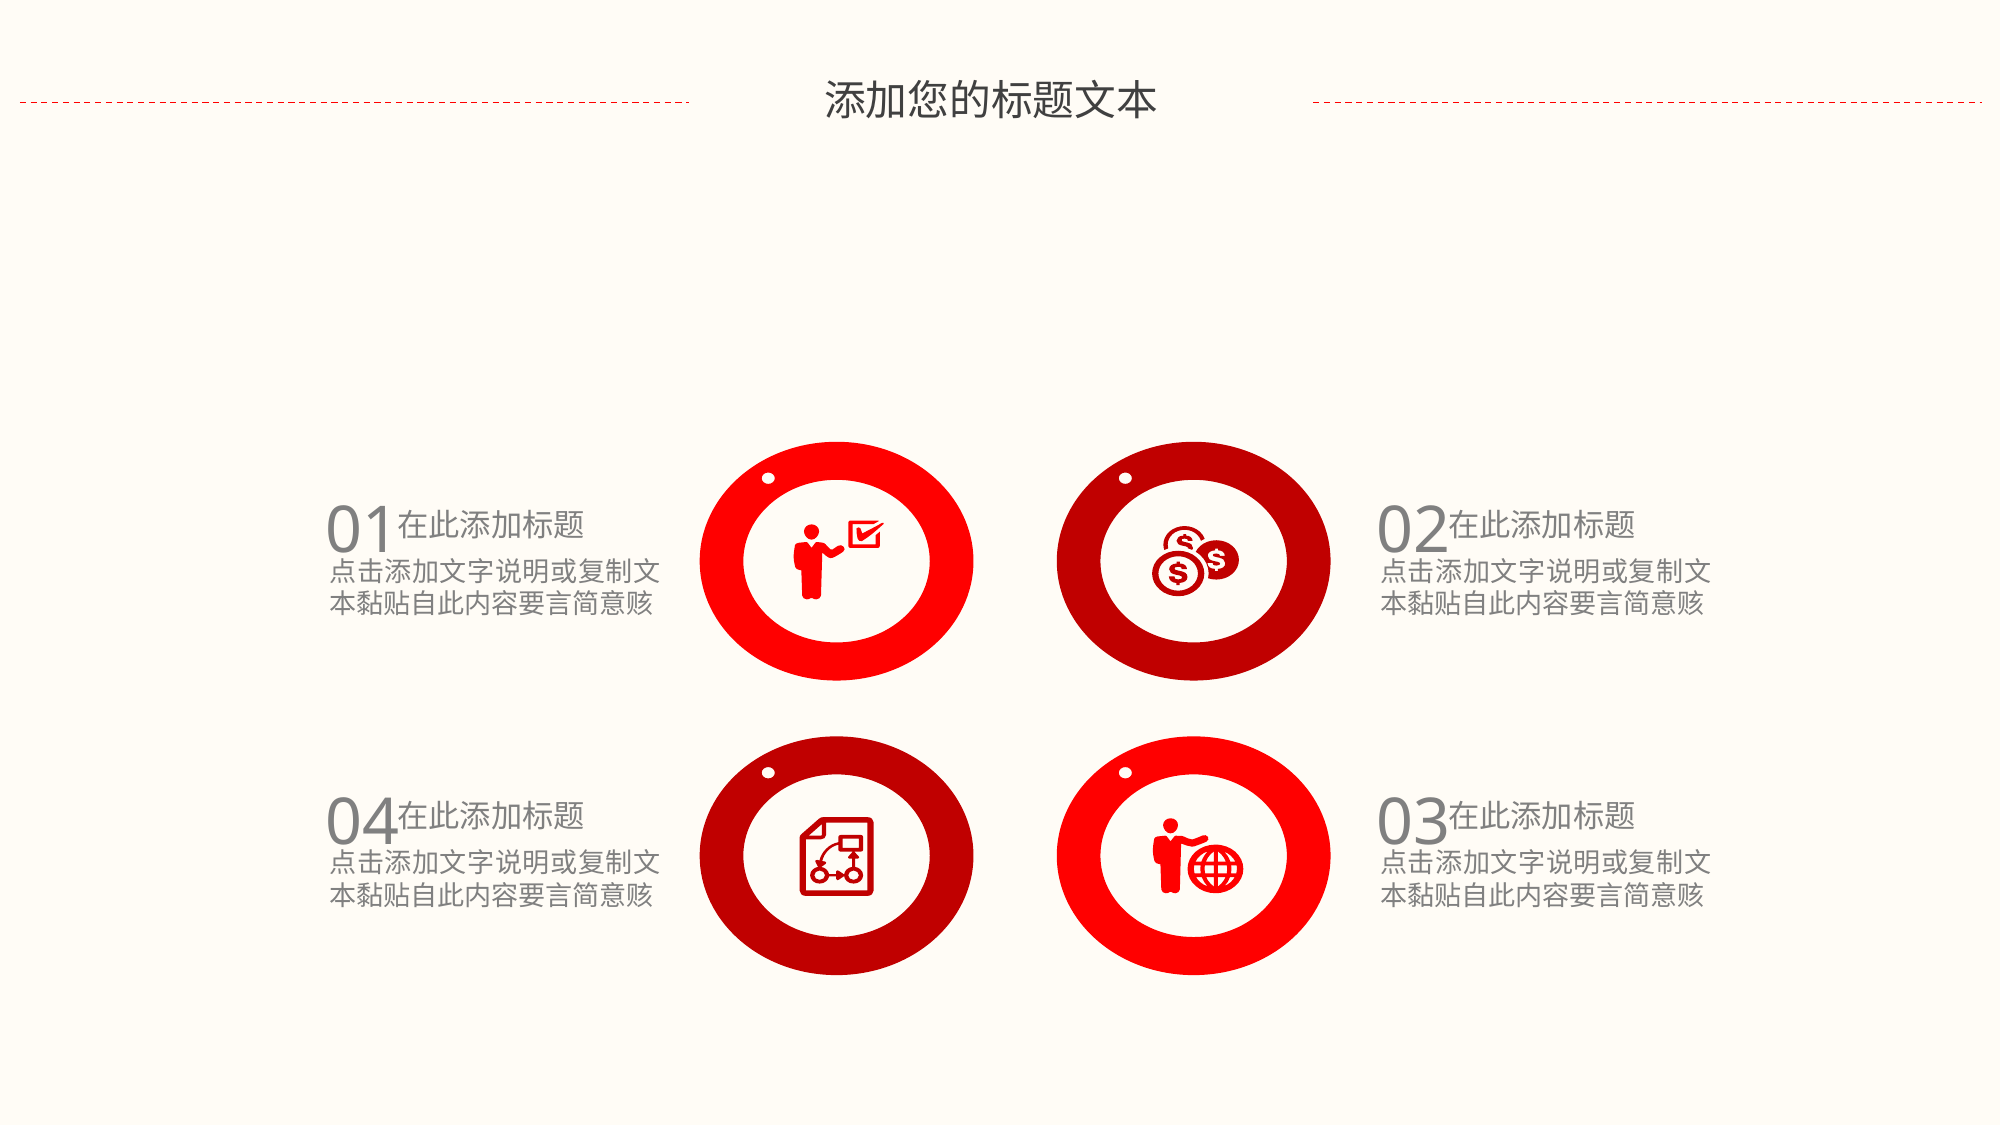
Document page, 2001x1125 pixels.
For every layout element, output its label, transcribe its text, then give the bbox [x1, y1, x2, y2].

text_box [697, 734, 976, 978]
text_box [1151, 817, 1244, 894]
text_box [799, 816, 874, 897]
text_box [792, 520, 885, 600]
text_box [1331, 772, 1735, 920]
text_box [280, 772, 684, 920]
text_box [1331, 480, 1735, 628]
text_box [280, 480, 684, 628]
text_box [1151, 525, 1240, 597]
text_box [1054, 734, 1326, 978]
text_box [697, 439, 976, 683]
text_box [1054, 439, 1326, 683]
text_box 添加您的标题文本 [767, 66, 1215, 132]
